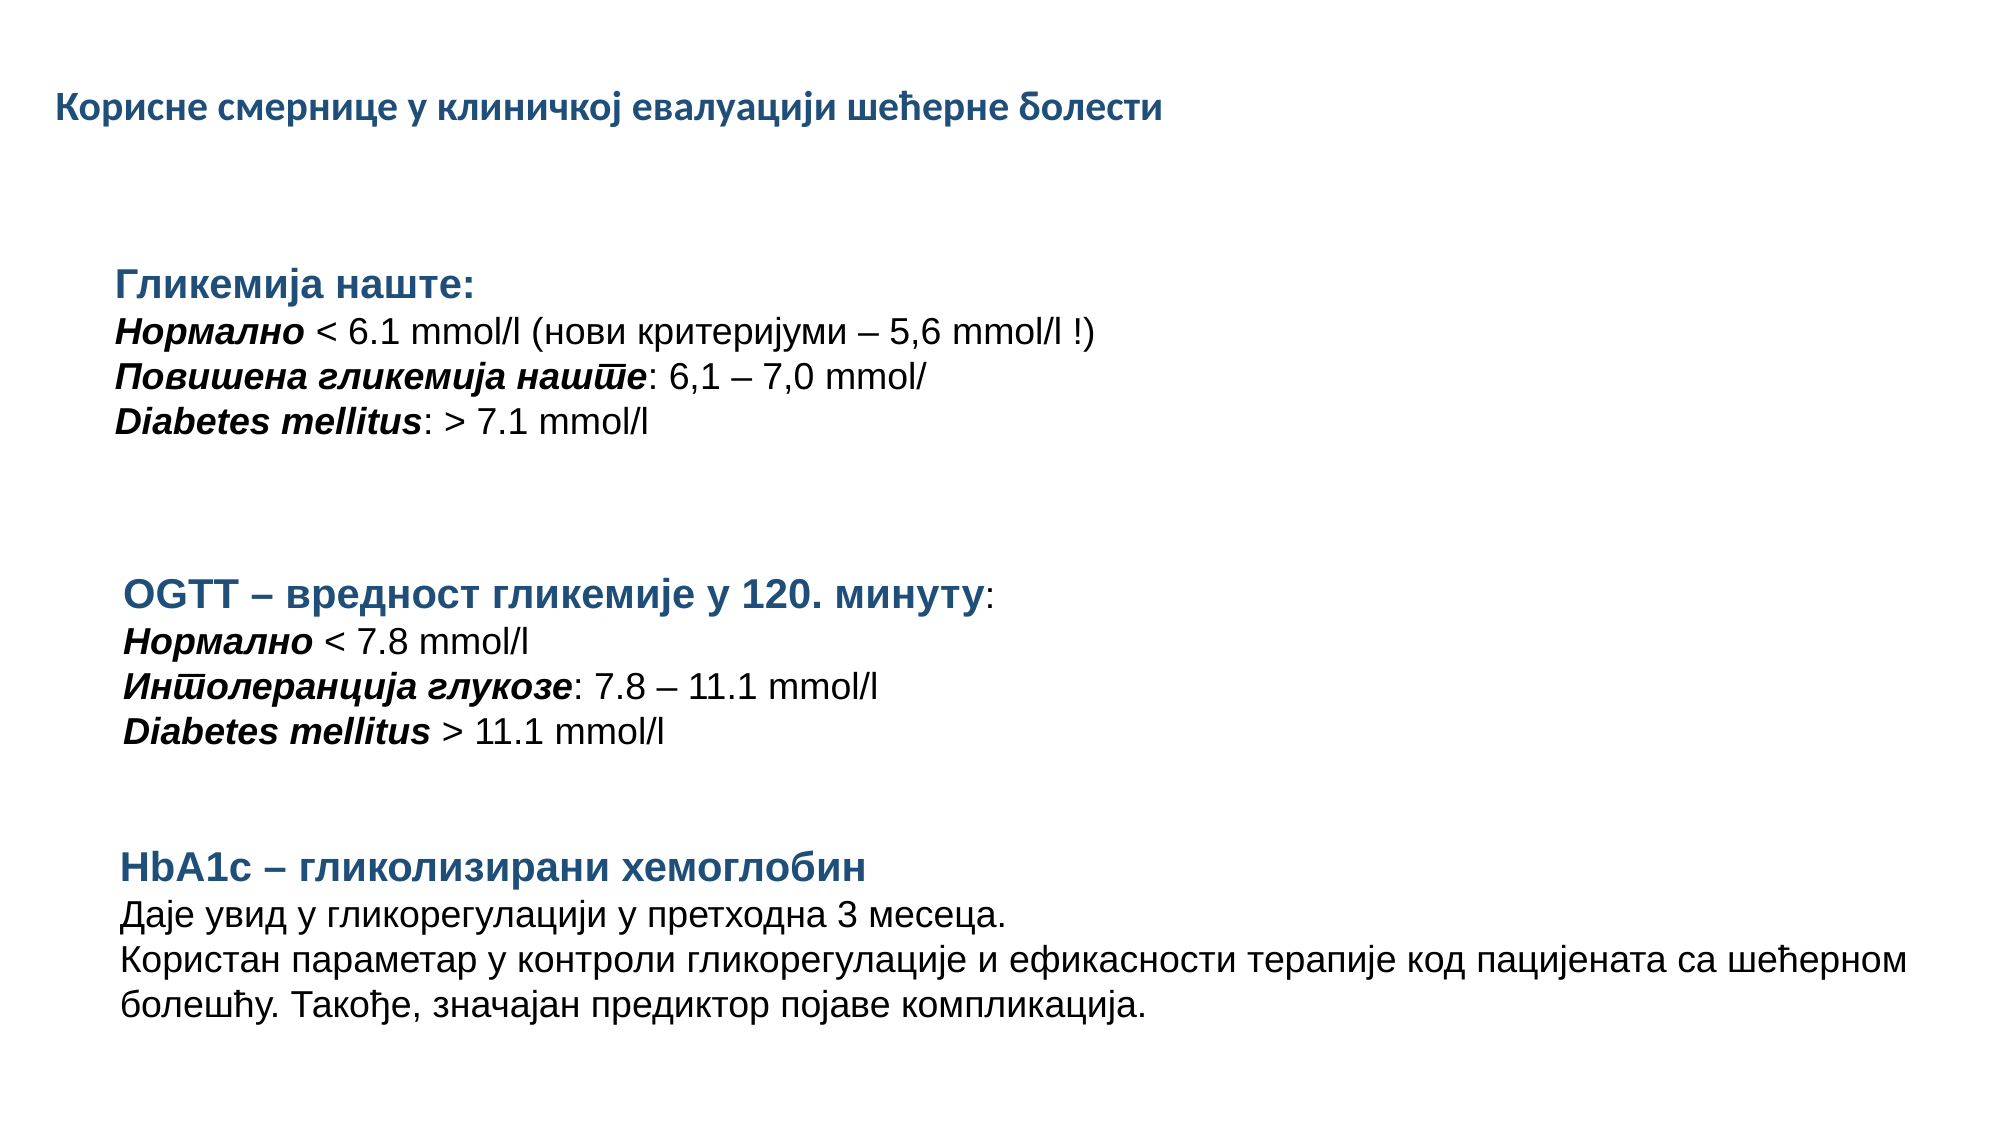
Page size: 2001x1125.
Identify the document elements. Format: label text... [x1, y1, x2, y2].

text_box HbA1c – гликолизирани хемоглобин Даје увид у гликорегулацији у претходна 3 месеца. Користан параметар у контроли гликорегулације и ефикасности терапије код пацијената са шећерном болешћу. Такође, значајан предиктор појаве компликација. [105, 832, 1924, 1033]
text_box Гликемија наште: Нормално < 6.1 mmol/l (нови критеријуми – 5,6 mmol/l !) Повишена гликемија наште: 6,1 – 7,0 mmol/ Diabetes mellitus: > 7.1 mmol/l [100, 249, 1111, 450]
text_box Корисне смернице у клиничкој евалуацији шећерне болести [40, 71, 1180, 137]
text_box OGTT – вредност гликемије у 120. минуту: Нормално < 7.8 mmol/l Интолеранција глукозе: 7.8 – 11.1 mmol/l Diabetes mellitus > 11.1 mmol/l [108, 559, 1011, 760]
